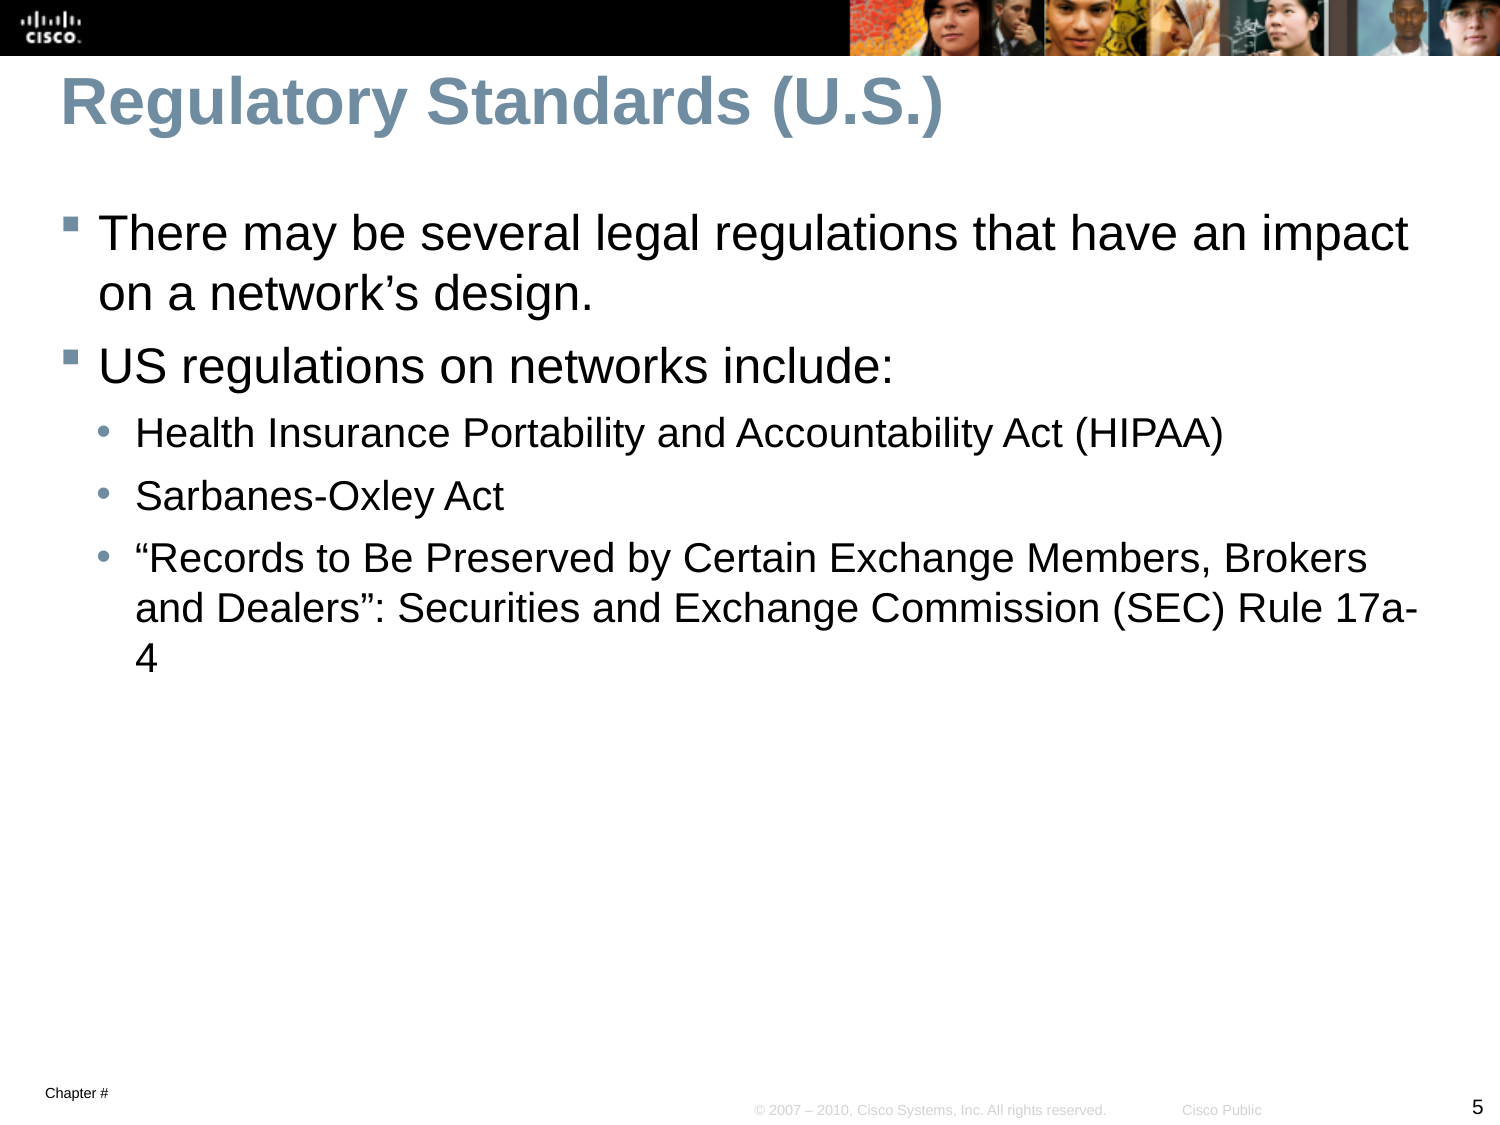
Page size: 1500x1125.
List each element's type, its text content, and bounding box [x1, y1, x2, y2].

picture [0, 0, 1500, 56]
list There may be several legal regulations that have an impact on a network’s design. US regulations on networks include: Health Insurance Portability and Accountability Act (HIPAA) Sarbanes-Oxley Act “Records to Be Preserved by Certain Exchange Members, Brokers and Dealers”: Securities and Exchange Commission (SEC) Rule 17a-4 [45, 193, 1444, 1037]
title Regulatory Standards (U.S.) [45, 59, 1444, 182]
